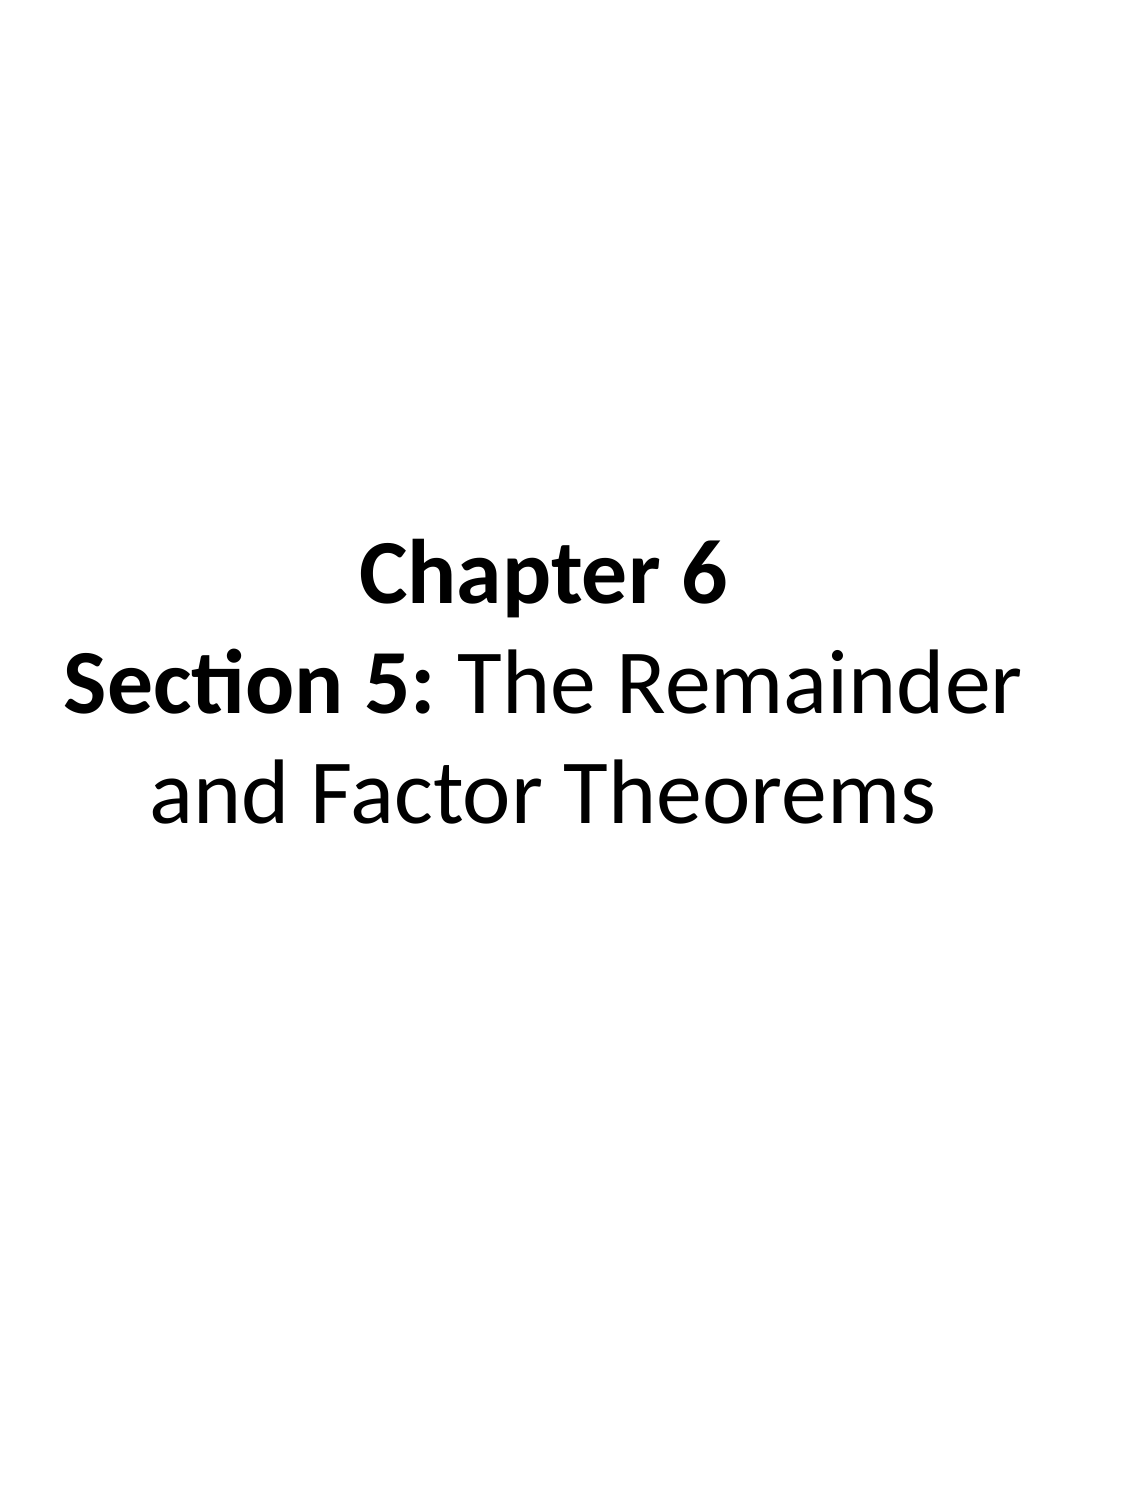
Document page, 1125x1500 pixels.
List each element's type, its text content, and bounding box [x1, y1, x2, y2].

title Chapter 6 Section 5: The Remainder and Factor Theorems [0, 465, 1088, 888]
